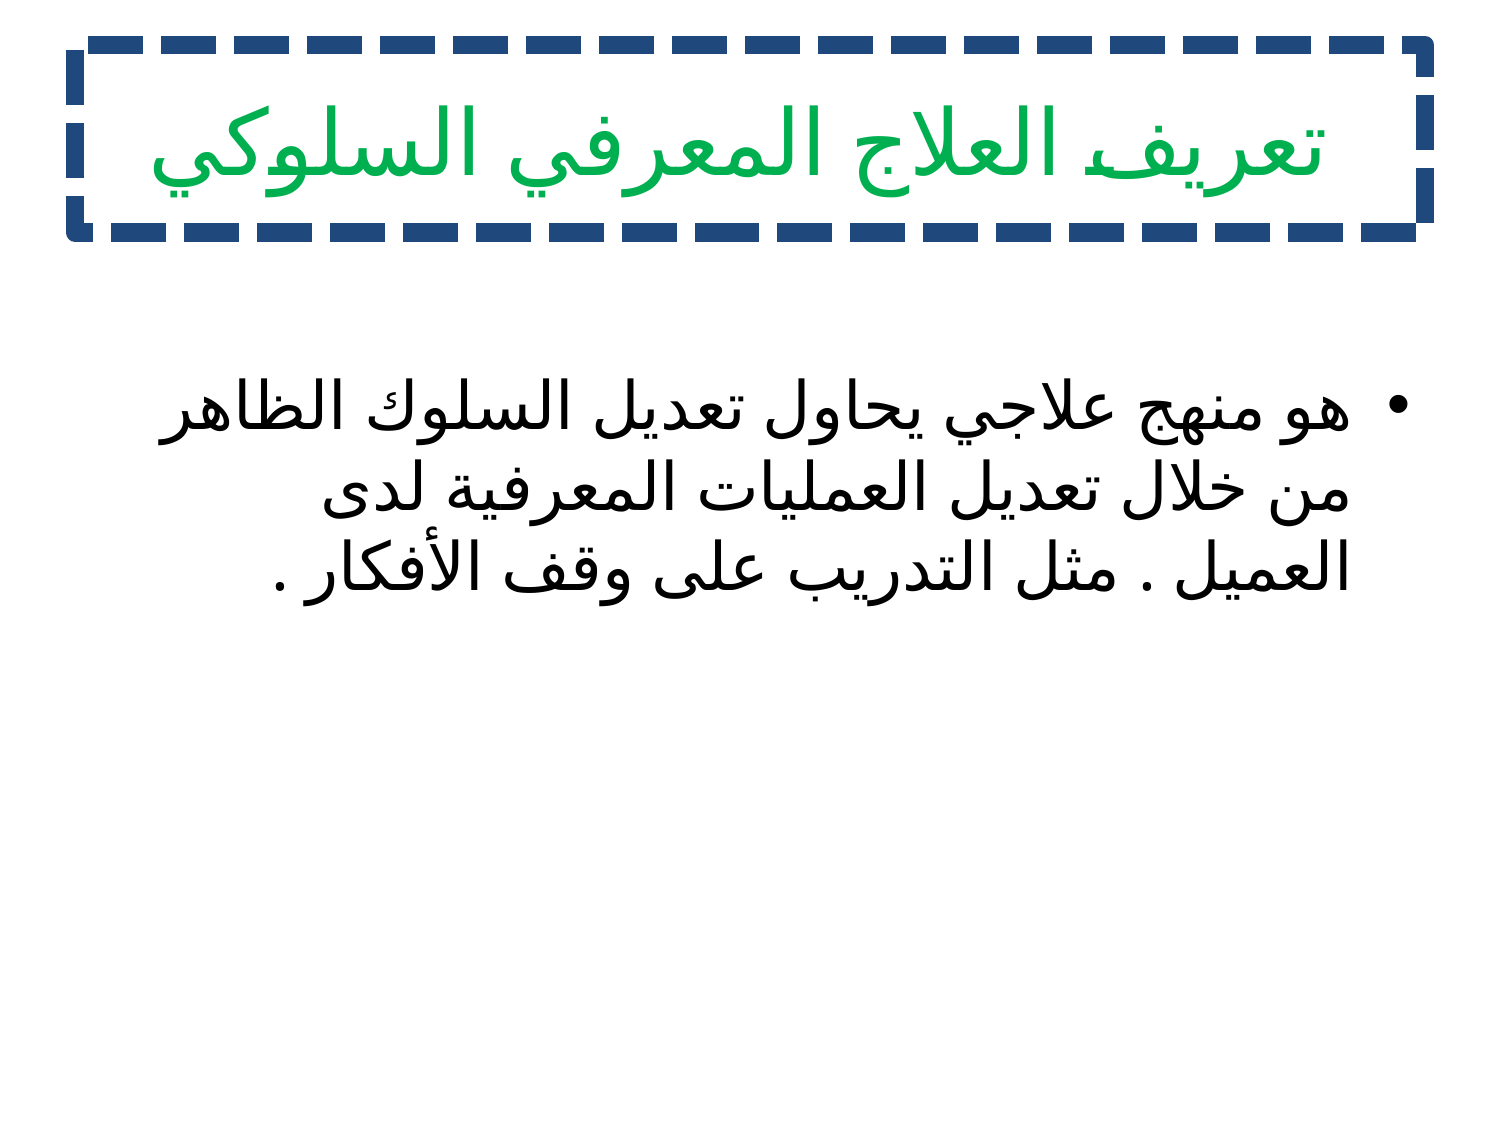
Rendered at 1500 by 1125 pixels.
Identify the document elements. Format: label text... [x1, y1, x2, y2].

title تعريف العلاج المعرفي السلوكي [75, 45, 1425, 233]
list هو منهج علاجي يحاول تعديل السلوك الظاهر من خلال تعديل العمليات المعرفية لدى العميل . مثل التدريب على وقف الأفكار . [75, 262, 1425, 1005]
